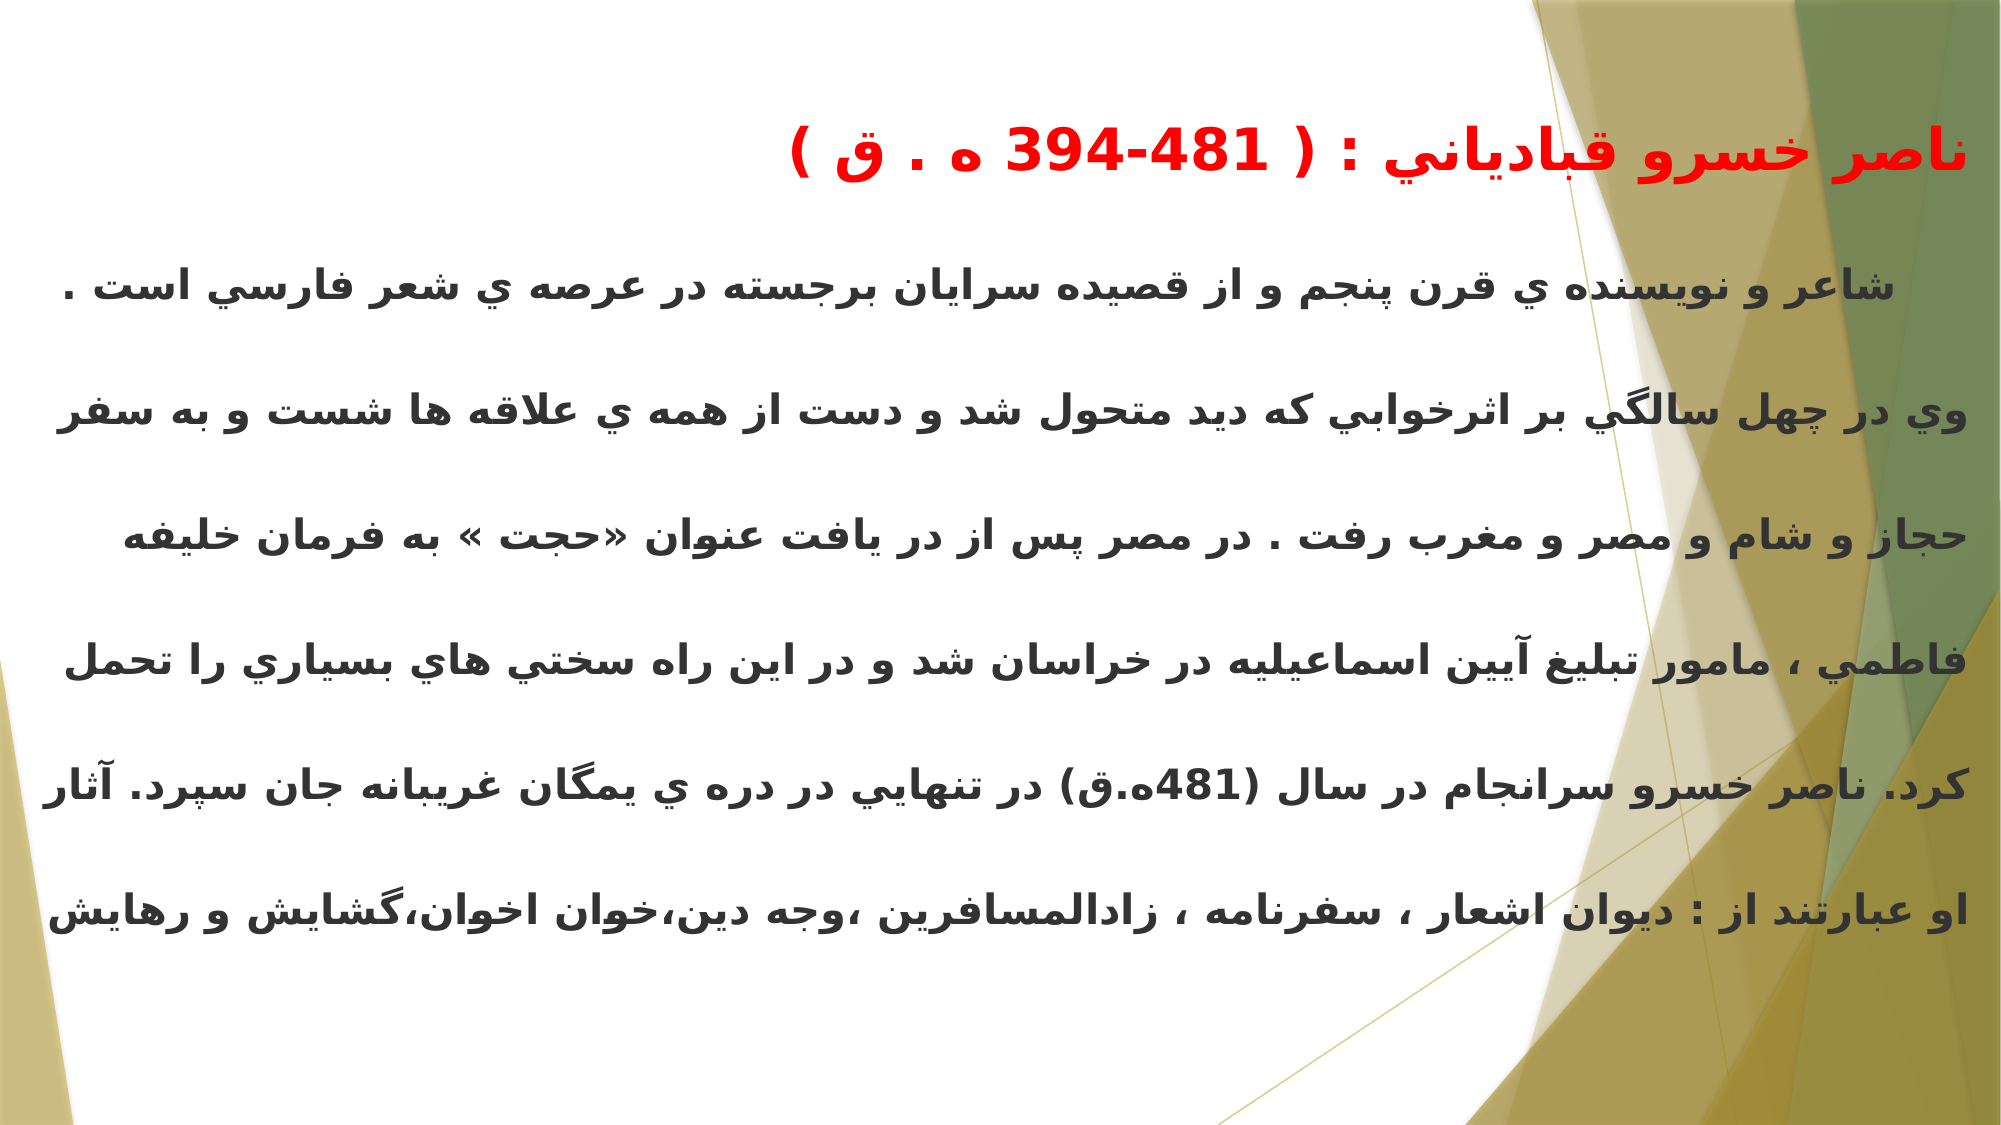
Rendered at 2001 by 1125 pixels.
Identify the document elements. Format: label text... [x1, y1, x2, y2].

title ناصر خسرو قبادياني : ( 481-394 ه . ق ) شاعر و نويسنده ي قرن پنجم و از قصيده سرايان برجسته در عرصه ي شعر فارسي است . وي در چهل سالگي بر اثرخوابي كه ديد متحول شد و دست از همه ي علاقه ها شست و به سفر حجاز و شام و مصر و مغرب رفت . در مصر پس از در يافت عنوان «حجت » به فرمان خليفه فاطمي ، مامور تبليغ آيين اسماعيليه در خراسان شد و در اين راه سختي هاي بسياري را تحمل كرد. ناصر خسرو سرانجام در سال (481ه.ق) در تنهايي در دره ي يمگان غريبانه جان سپرد. آثار او عبارتند از : ديوان اشعار ، سفرنامه ، زادالمسافرين ،وجه دین،خوان اخوان،گشایش و رهایش [0, 0, 1986, 1106]
